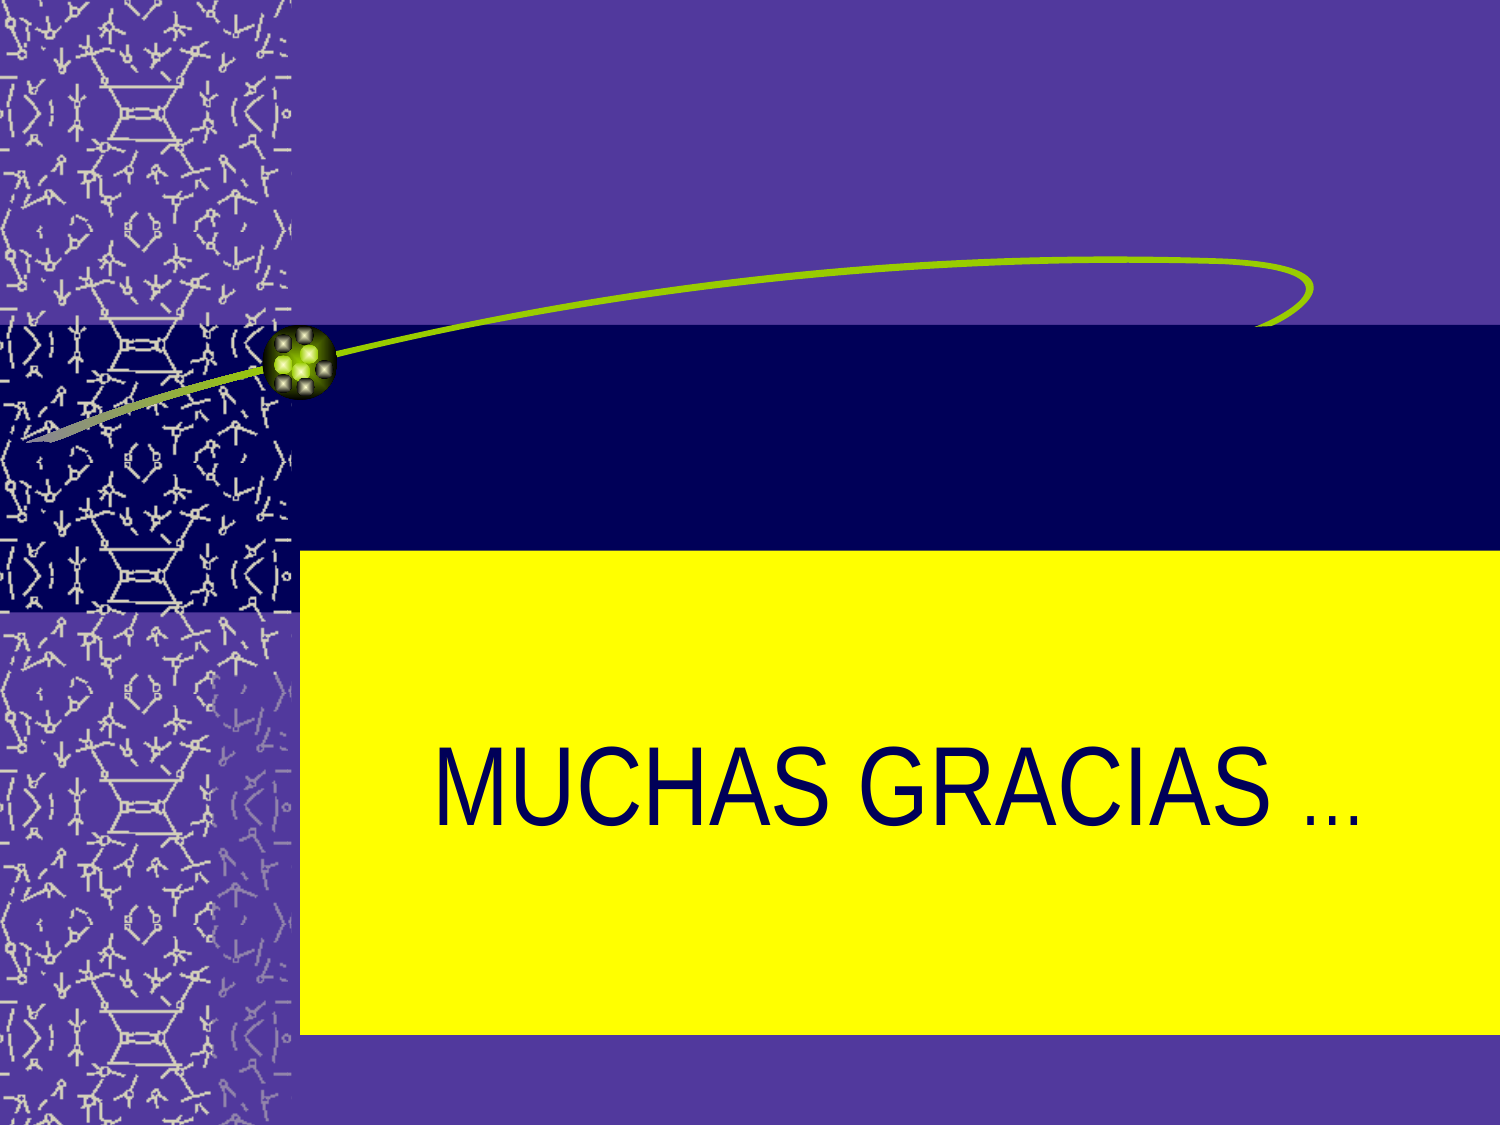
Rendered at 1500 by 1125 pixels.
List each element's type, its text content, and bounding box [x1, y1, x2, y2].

picture [0, 0, 292, 1125]
title MUCHAS GRACIAS … [299, 550, 1500, 1036]
